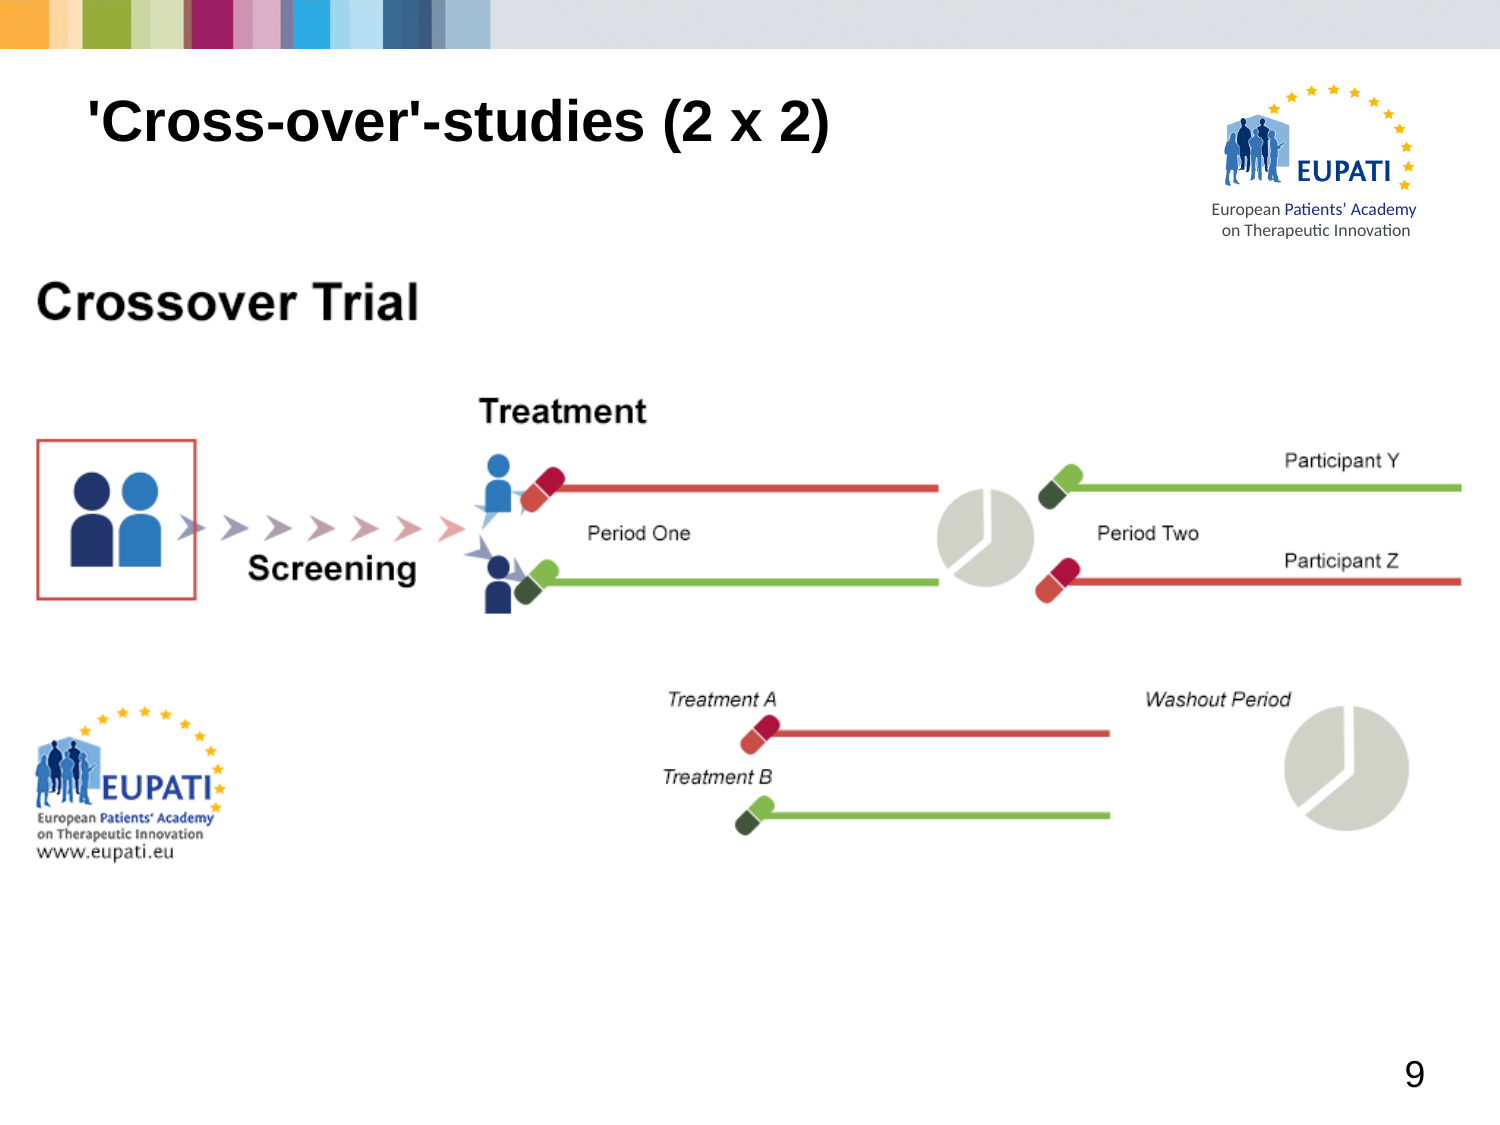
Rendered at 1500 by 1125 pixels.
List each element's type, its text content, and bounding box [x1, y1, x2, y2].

slide_number 9 [1090, 1042, 1441, 1103]
picture [1218, 81, 1420, 191]
picture [0, 244, 1500, 881]
title 'Cross-over'-studies (2 x 2) [72, 75, 1141, 231]
picture [0, 0, 1500, 49]
